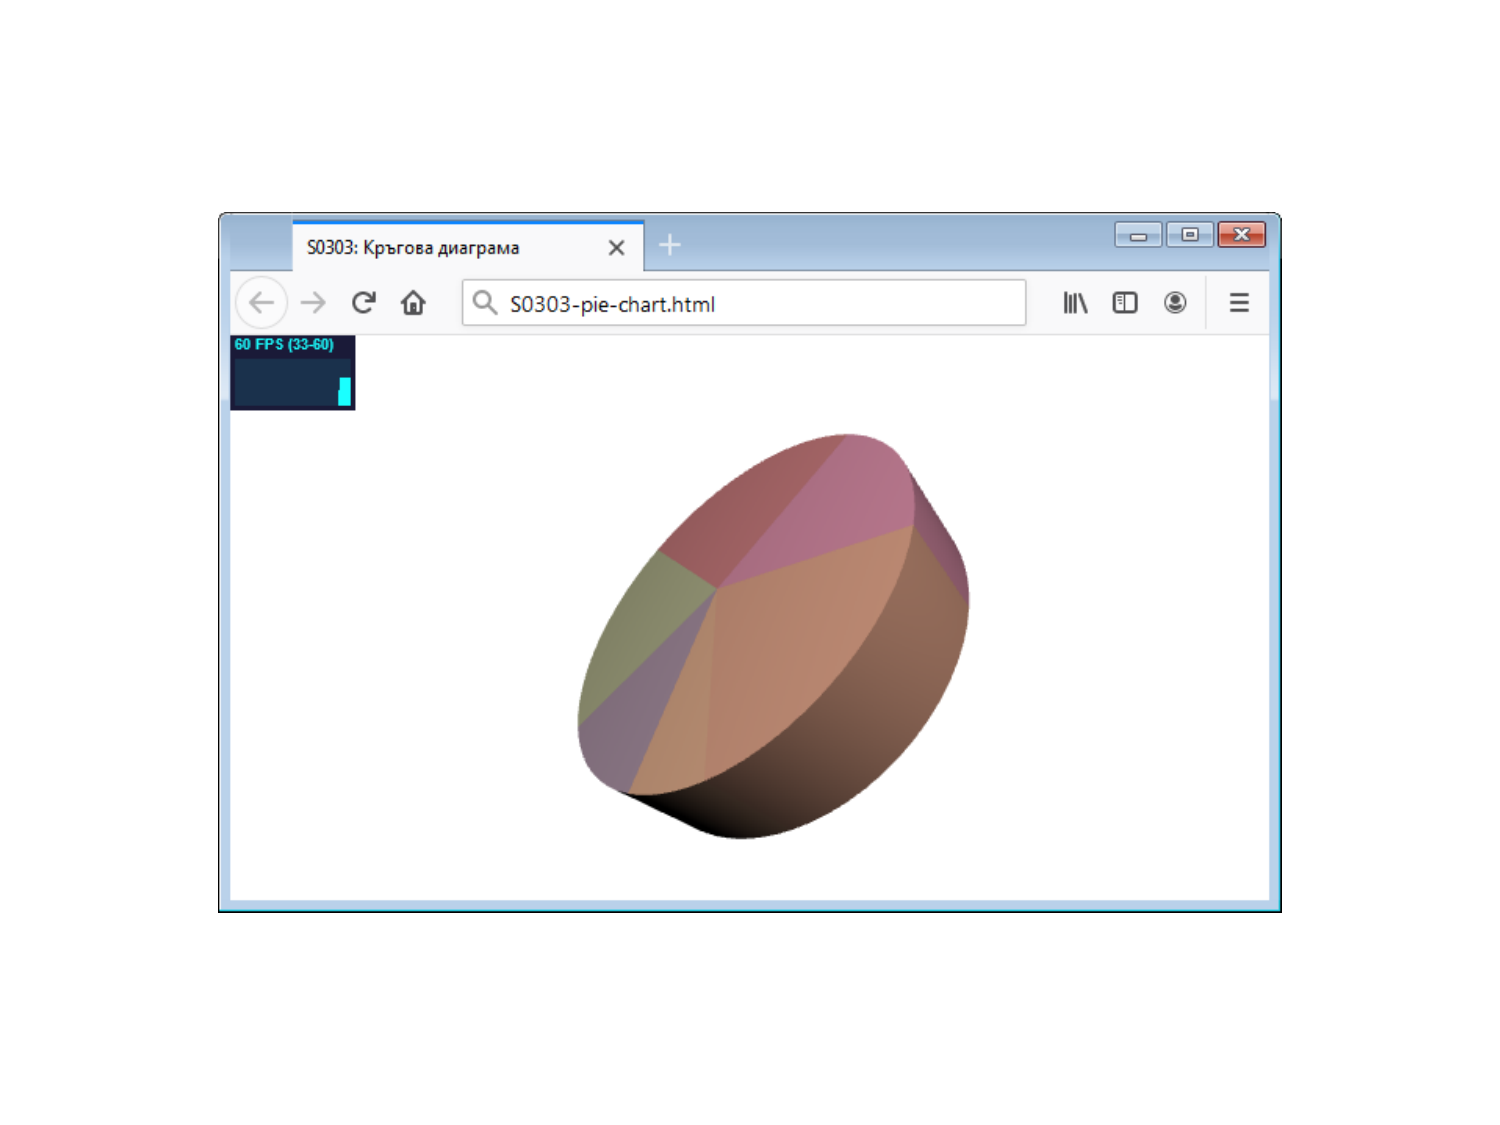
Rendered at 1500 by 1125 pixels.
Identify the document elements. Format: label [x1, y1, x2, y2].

picture [218, 212, 1282, 913]
